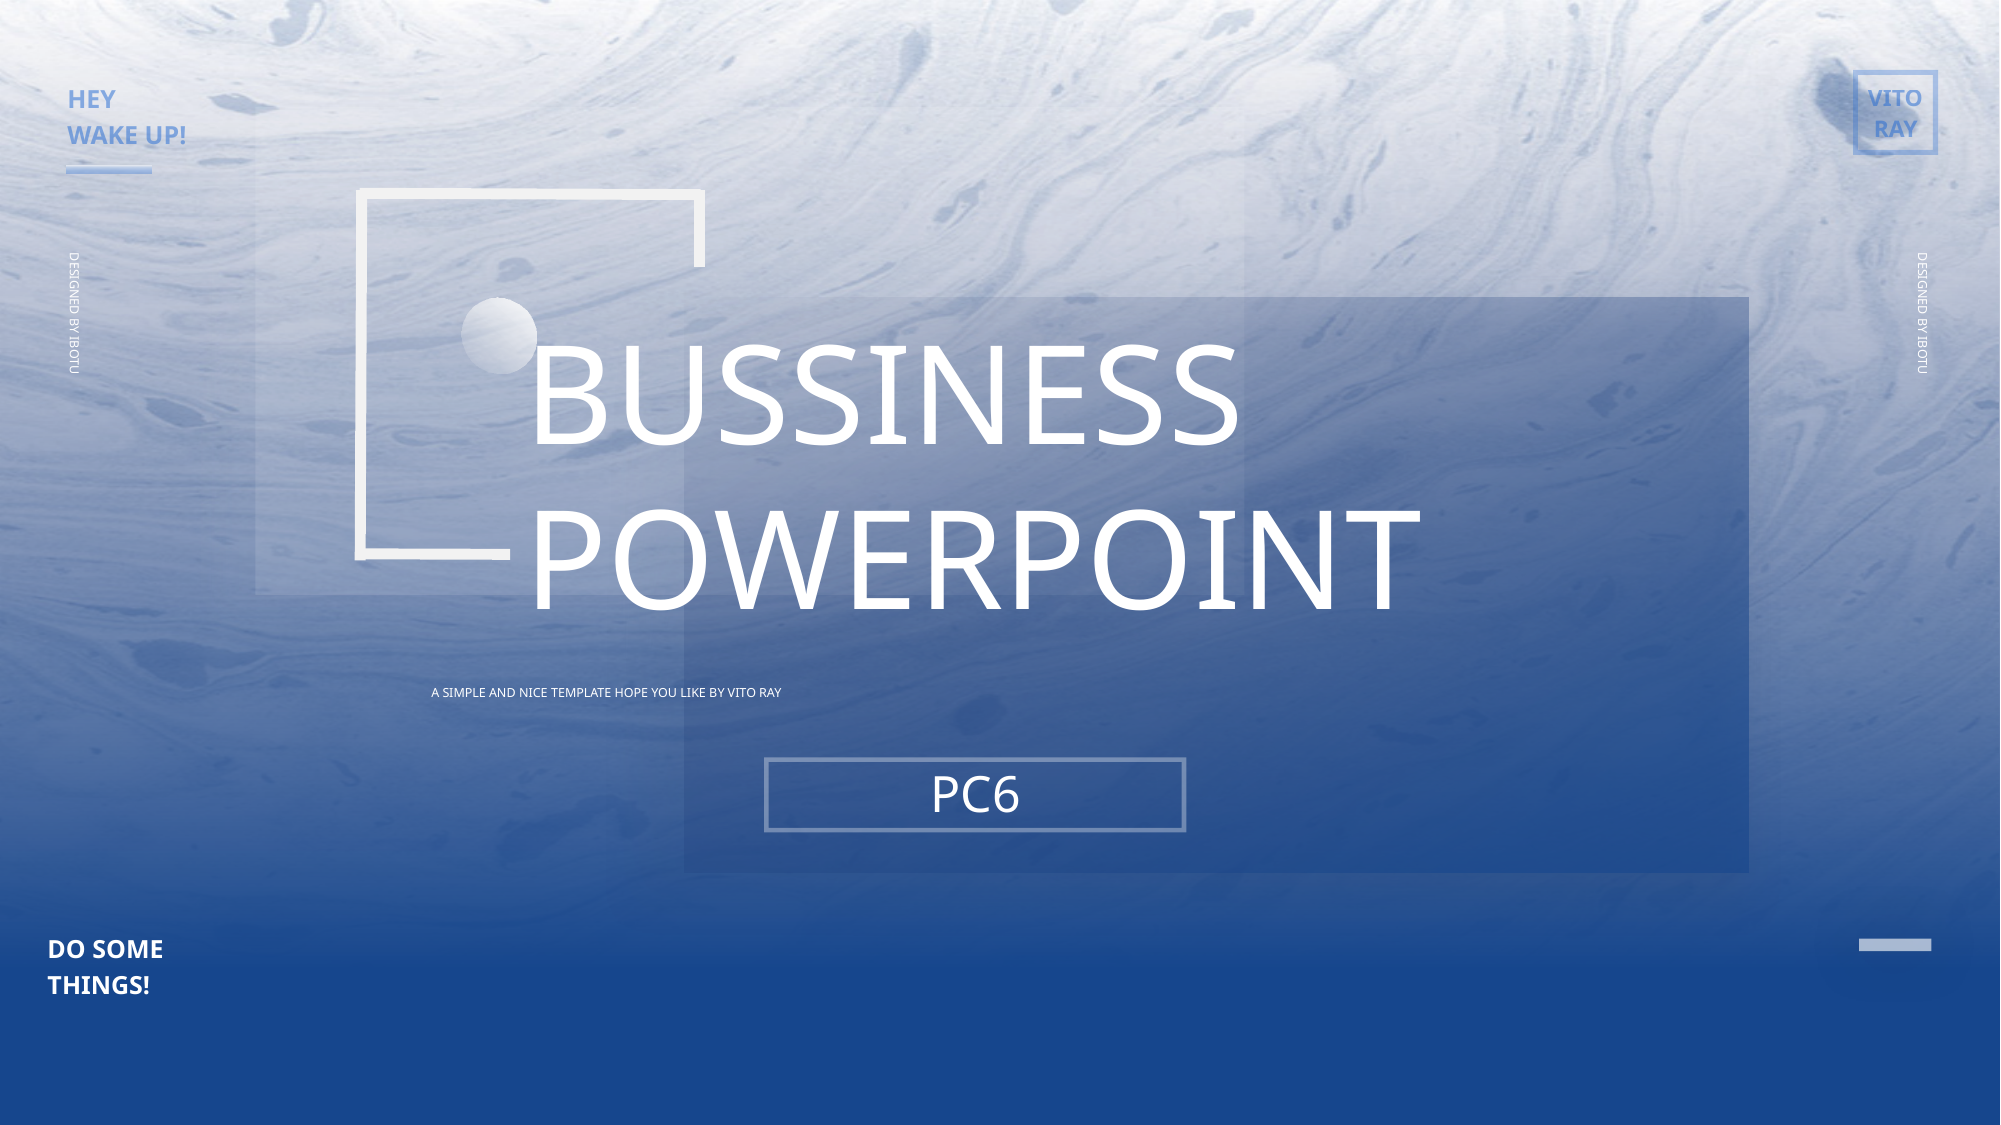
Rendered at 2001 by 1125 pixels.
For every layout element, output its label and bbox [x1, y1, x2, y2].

text_box [357, 190, 701, 561]
picture [0, 0, 1999, 1125]
